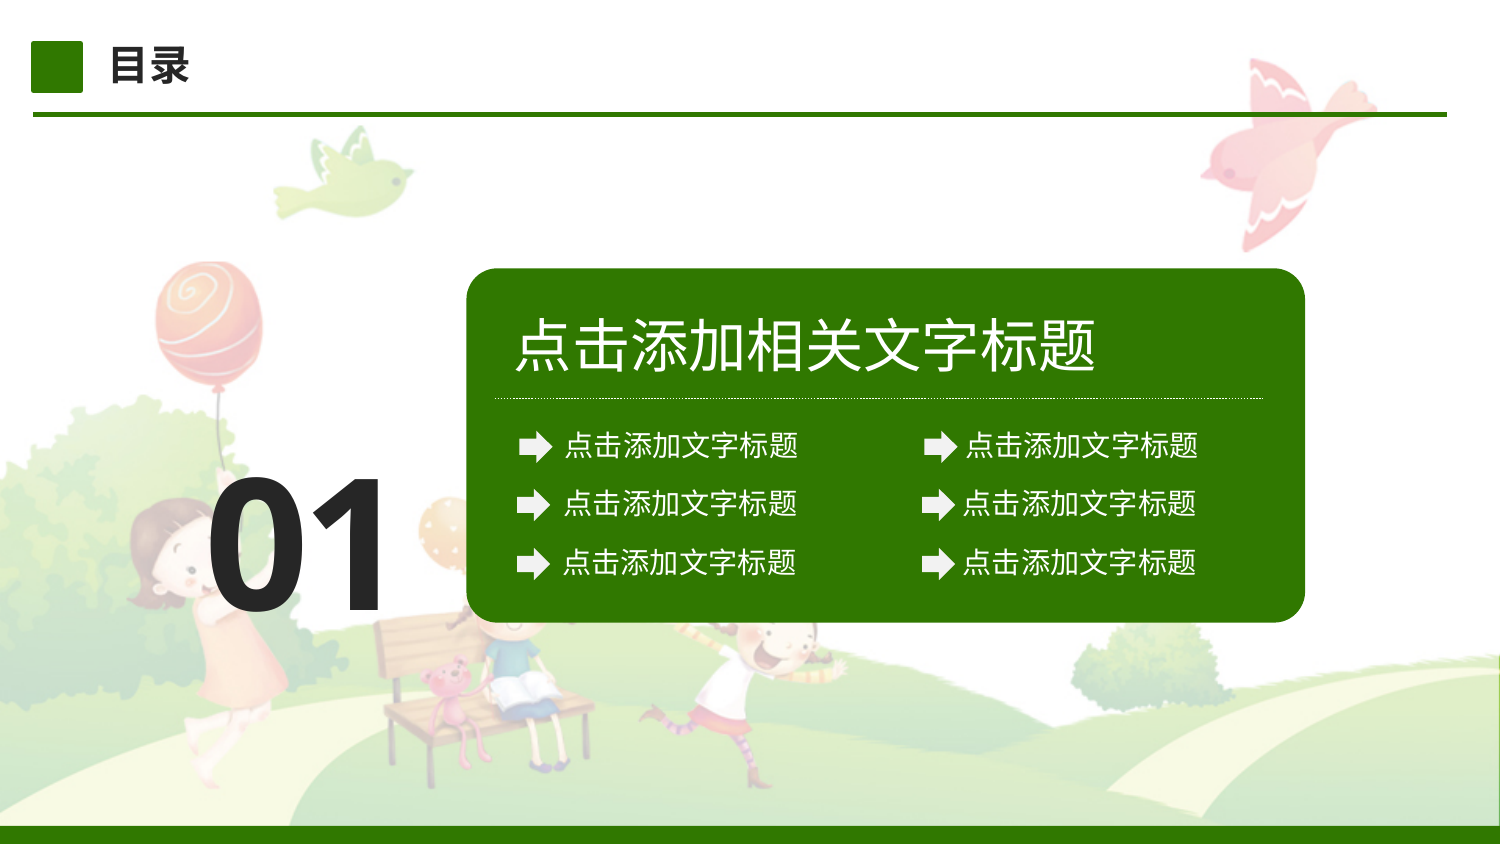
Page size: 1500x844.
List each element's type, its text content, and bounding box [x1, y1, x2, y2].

text_box [514, 486, 548, 523]
text_box [919, 545, 947, 583]
text_box 点击添加文字标题 [548, 478, 813, 528]
text_box [919, 486, 947, 523]
text_box 01 [189, 420, 423, 655]
text_box 点击添加文字标题 [947, 537, 1212, 588]
text_box [31, 41, 83, 93]
text_box [464, 266, 1308, 625]
text_box 目录 [92, 31, 206, 97]
text_box 点击添加相关文字标题 [499, 302, 1128, 387]
text_box [0, 824, 1500, 844]
text_box 点击添加文字标题 [547, 537, 812, 588]
picture [0, 0, 1500, 824]
text_box 点击添加文字标题 [950, 420, 1214, 470]
text_box [517, 428, 549, 465]
text_box 点击添加文字标题 [947, 478, 1212, 528]
text_box 点击添加文字标题 [549, 420, 814, 470]
text_box [514, 545, 547, 583]
text_box [922, 428, 950, 465]
